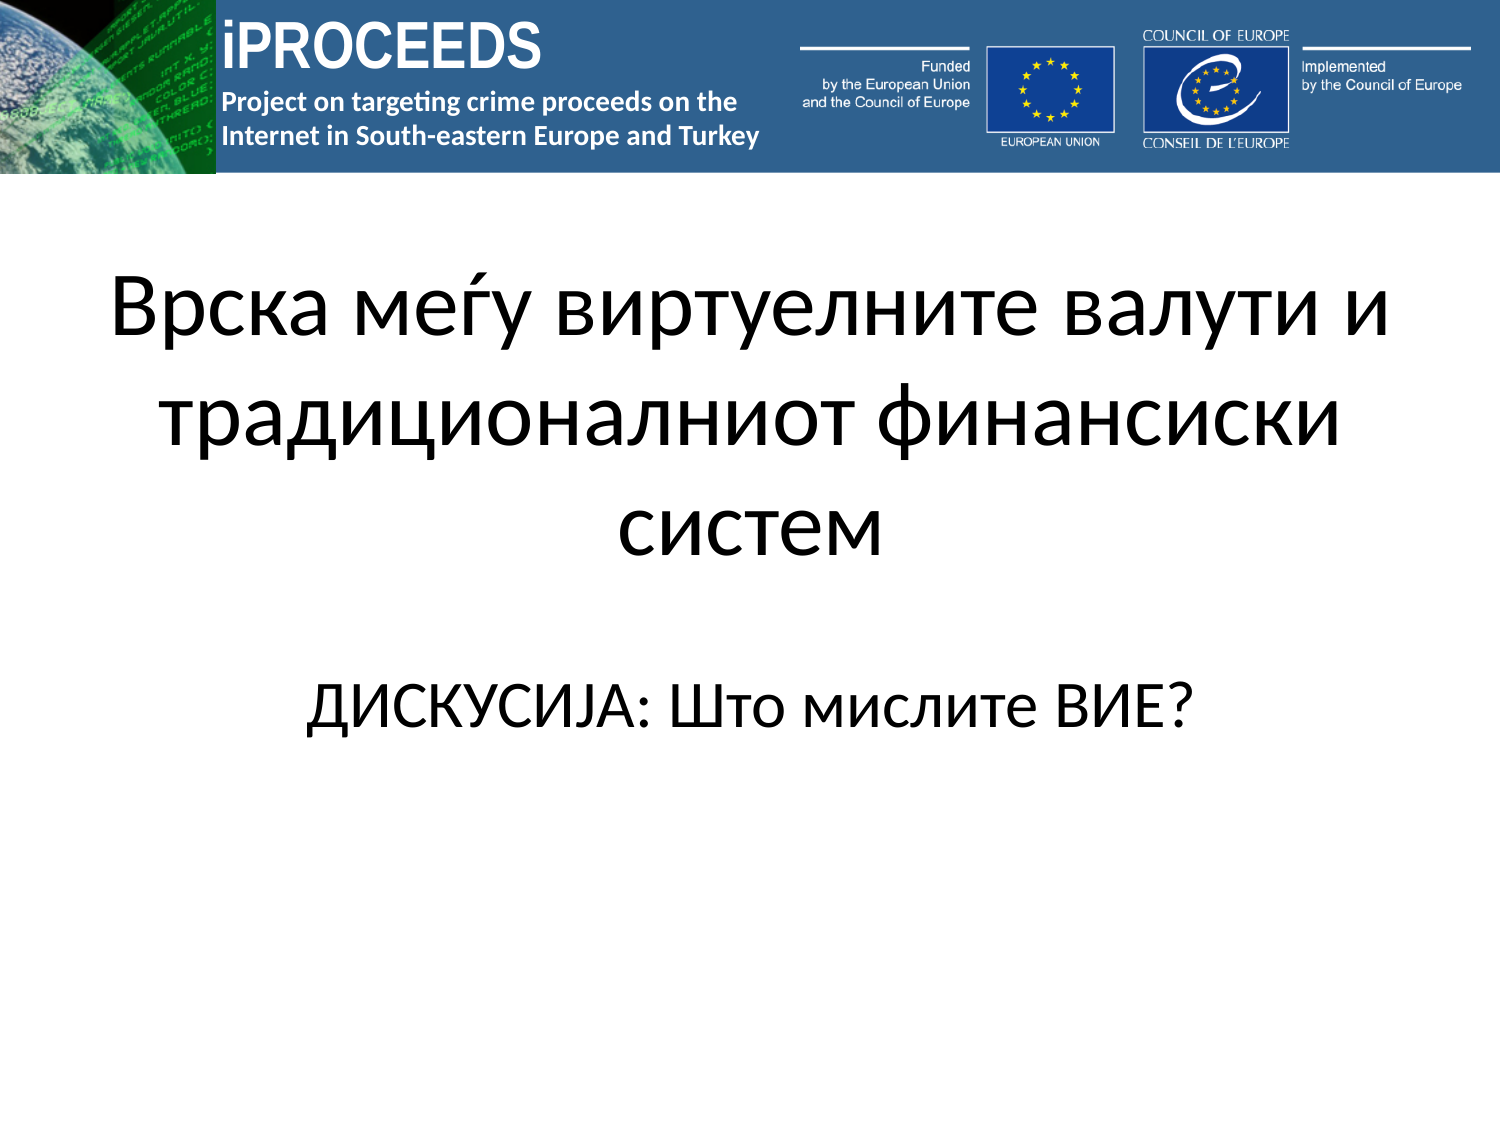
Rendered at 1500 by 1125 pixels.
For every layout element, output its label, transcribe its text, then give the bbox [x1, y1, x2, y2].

list ДИСКУСИЈА: Што мислите ВИЕ? [76, 373, 1427, 1017]
picture [0, 0, 216, 174]
title Врска меѓу виртуелните валути и традиционалниот финансиски систем [76, 255, 1427, 373]
picture [800, 30, 1471, 148]
